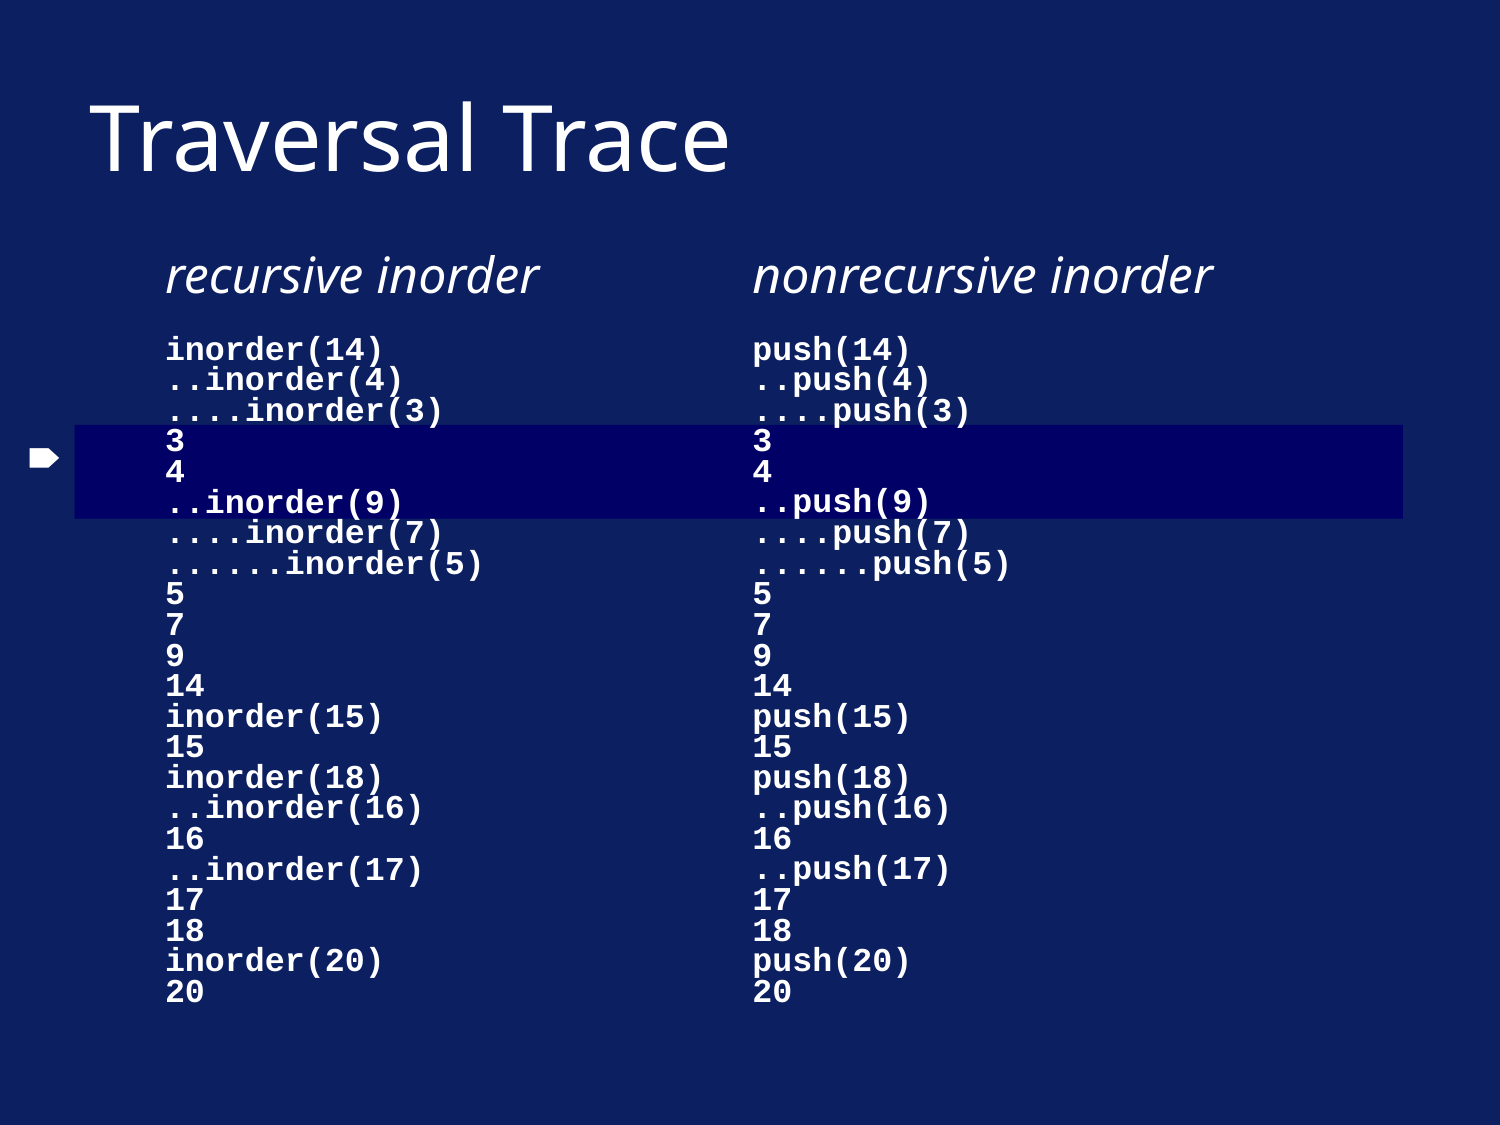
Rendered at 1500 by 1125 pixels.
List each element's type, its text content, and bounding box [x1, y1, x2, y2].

list recursive inorder inorder(14) ..inorder(4) ....inorder(3) 3 4 ..inorder(9) ....inorder(7) ......inorder(5) 5 7 9 14 inorder(15) 15 inorder(18) ..inorder(16) 16 ..inorder(17) 17 18 inorder(20) 20 [150, 236, 700, 423]
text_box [12, 424, 1404, 528]
title Traversal Trace [74, 59, 1425, 210]
text_box nonrecursive inorder push(14) ..push(4) ....push(3) 3 4 ..push(9) ....push(7) ......push(5) 5 7 9 14 push(15) 15 push(18) ..push(16) 16 ..push(17) 17 18 push(20) 20 [737, 236, 1376, 423]
list recursive inorder inorder(14) ..inorder(4) ....inorder(3) 3 4 ..inorder(9) ....inorder(7) ......inorder(5) 5 7 9 14 inorder(15) 15 inorder(18) ..inorder(16) 16 ..inorder(17) 17 18 inorder(20) 20 [150, 536, 700, 1088]
text_box nonrecursive inorder push(14) ..push(4) ....push(3) 3 4 ..push(9) ....push(7) ......push(5) 5 7 9 14 push(15) 15 push(18) ..push(16) 16 ..push(17) 17 18 push(20) 20 [737, 536, 1376, 1062]
